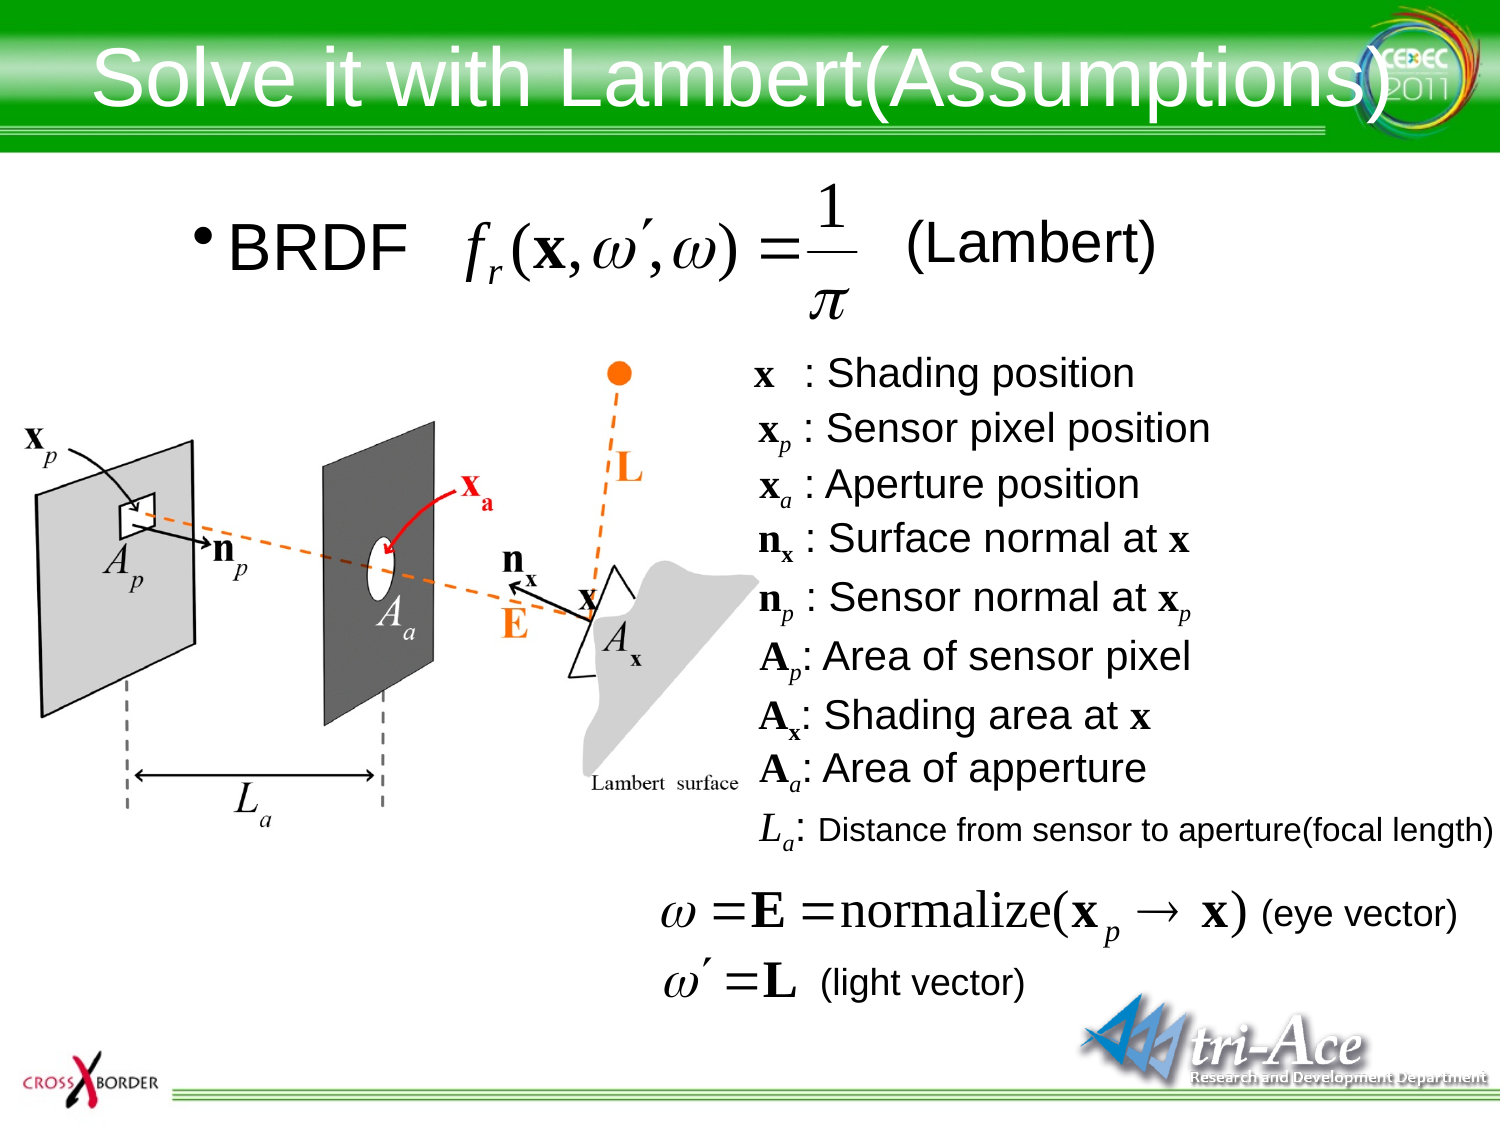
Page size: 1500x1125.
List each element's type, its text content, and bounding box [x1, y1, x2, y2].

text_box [652, 874, 1256, 959]
text_box Aa: Area of apperture [773, 733, 1163, 805]
text_box Ax: Shading area at x [773, 680, 1166, 753]
picture [1, 349, 769, 873]
text_box La: Distance from sensor to aperture(focal length) [773, 791, 1500, 864]
picture [0, 0, 1500, 155]
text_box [655, 949, 810, 1012]
text_box (light vector) [815, 967, 1041, 1011]
text_box xp : Sensor pixel position [773, 392, 1227, 465]
picture [0, 987, 1500, 1125]
text_box xa : Aperture position [773, 449, 1156, 522]
text_box x : Shading position [738, 338, 1151, 392]
title Solve it with Lambert(Assumptions) [74, 7, 1426, 140]
text_box (eye vector) [1259, 881, 1474, 942]
text_box nx : Surface normal at x [773, 503, 1206, 562]
text_box BRDF [177, 196, 424, 291]
text_box (Lambert) [890, 196, 1174, 282]
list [442, 164, 870, 335]
text_box np : Sensor normal at xp [773, 562, 1207, 621]
text_box Ap: Area of sensor pixel [773, 621, 1207, 693]
